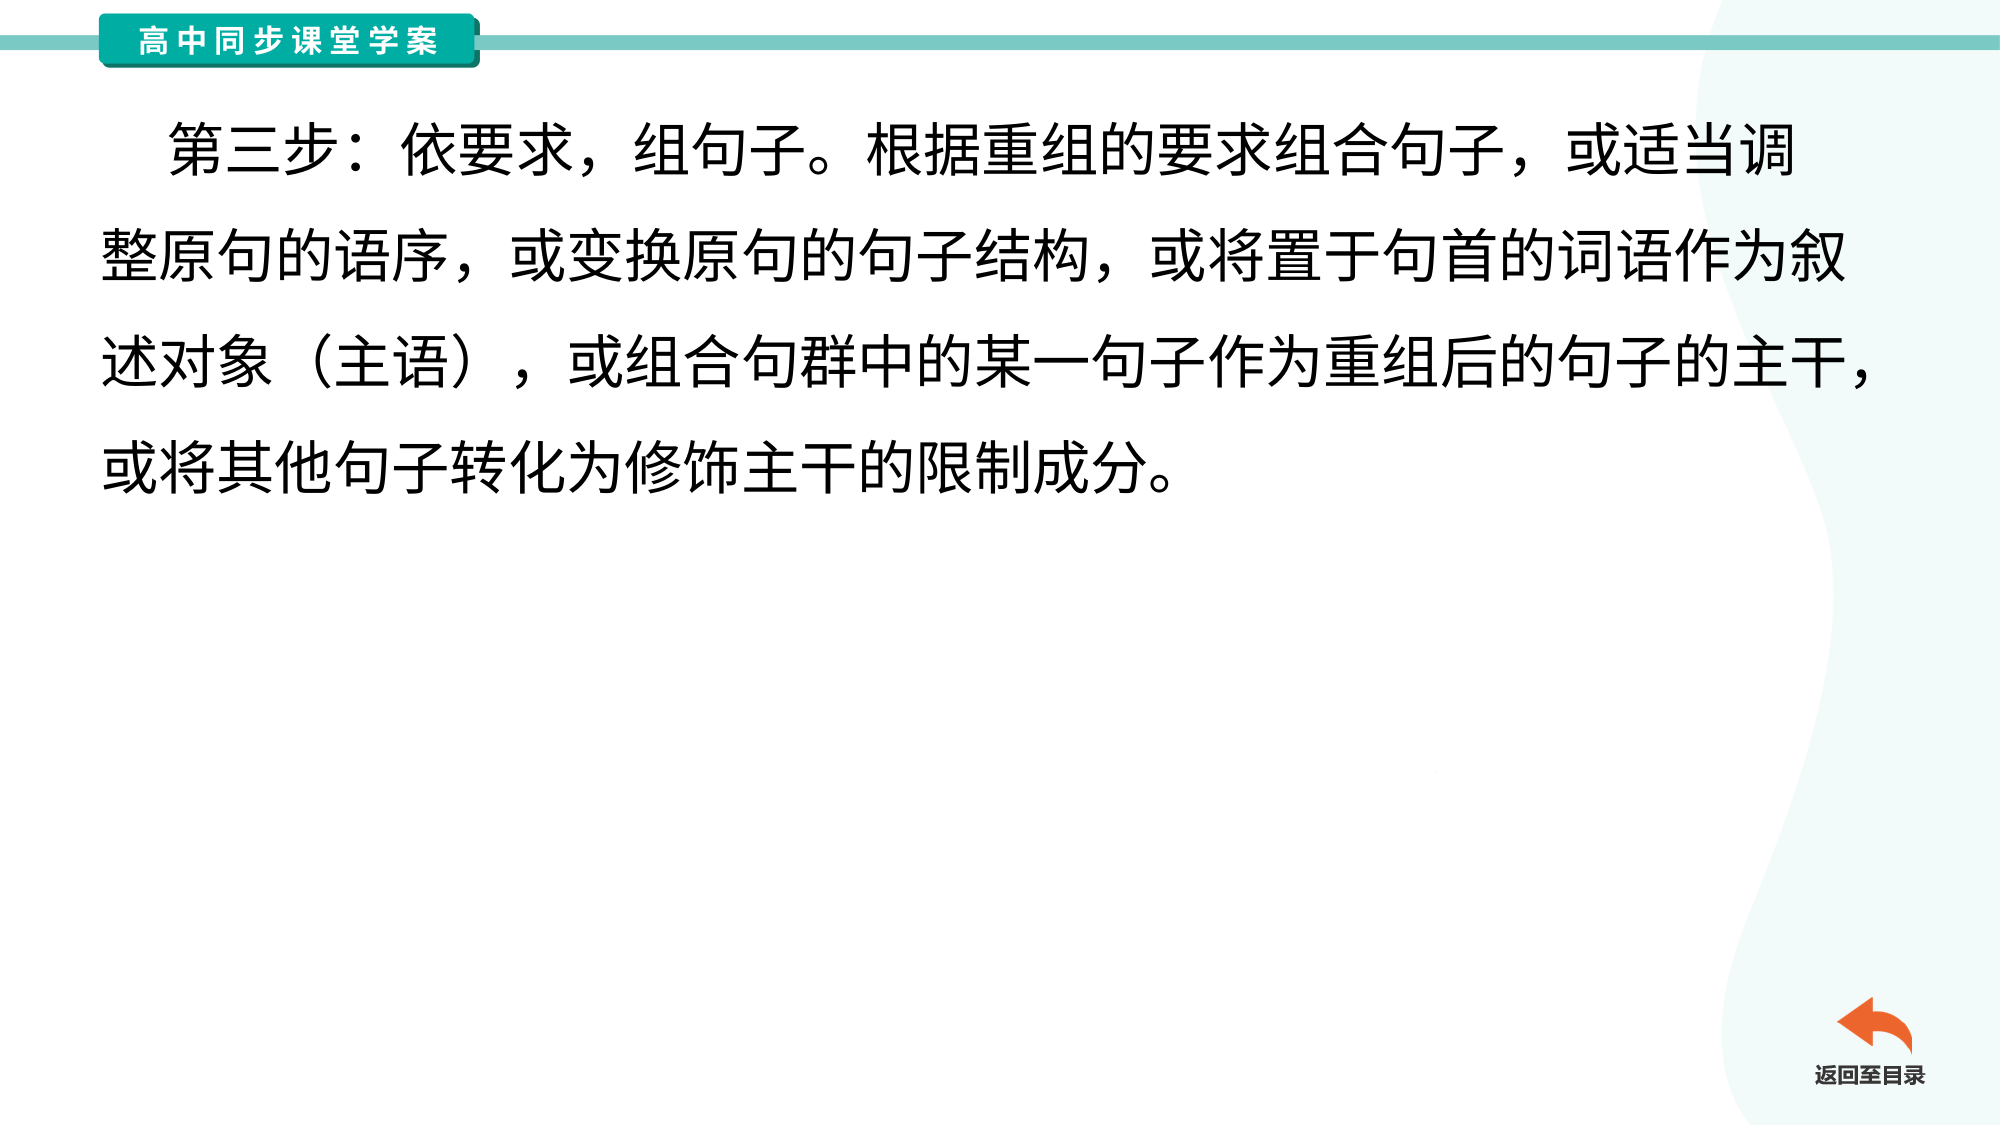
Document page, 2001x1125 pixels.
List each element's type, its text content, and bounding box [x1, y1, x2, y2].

picture [0, 0, 2000, 1125]
text_box 第三步：依要求，组句子。根据重组的要求组合句子，或适当调 整原句的语序，或变换原句的句子结构，或将置于句首的词语作为叙 述对象（主语），或组合句群中的某一句子作为重组后的句子的主干， 或将其他句子转化为修饰主干的限制成分。 [100, 76, 1899, 502]
